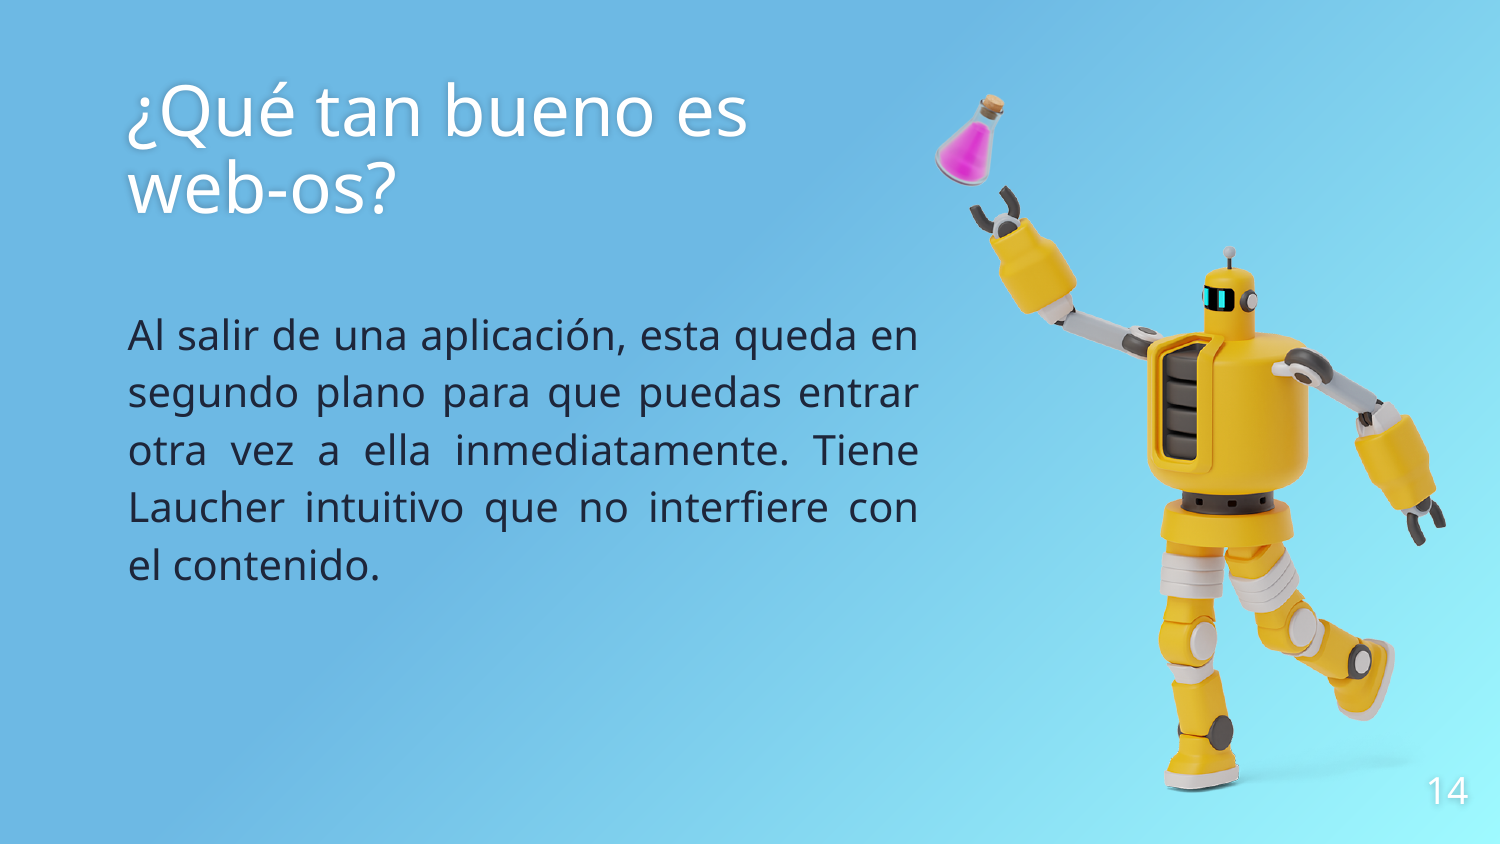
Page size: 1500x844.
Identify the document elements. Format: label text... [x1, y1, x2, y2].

picture [921, 90, 1447, 794]
slide_number 14 [1378, 761, 1469, 814]
title ¿Qué tan bueno es web-os? [127, 89, 836, 229]
list Al salir de una aplicación, esta queda en segundo plano para que puedas entrar otra vez a ella inmediatamente. Tiene Laucher intuitivo que no interfiere con el contenido. [127, 301, 920, 678]
